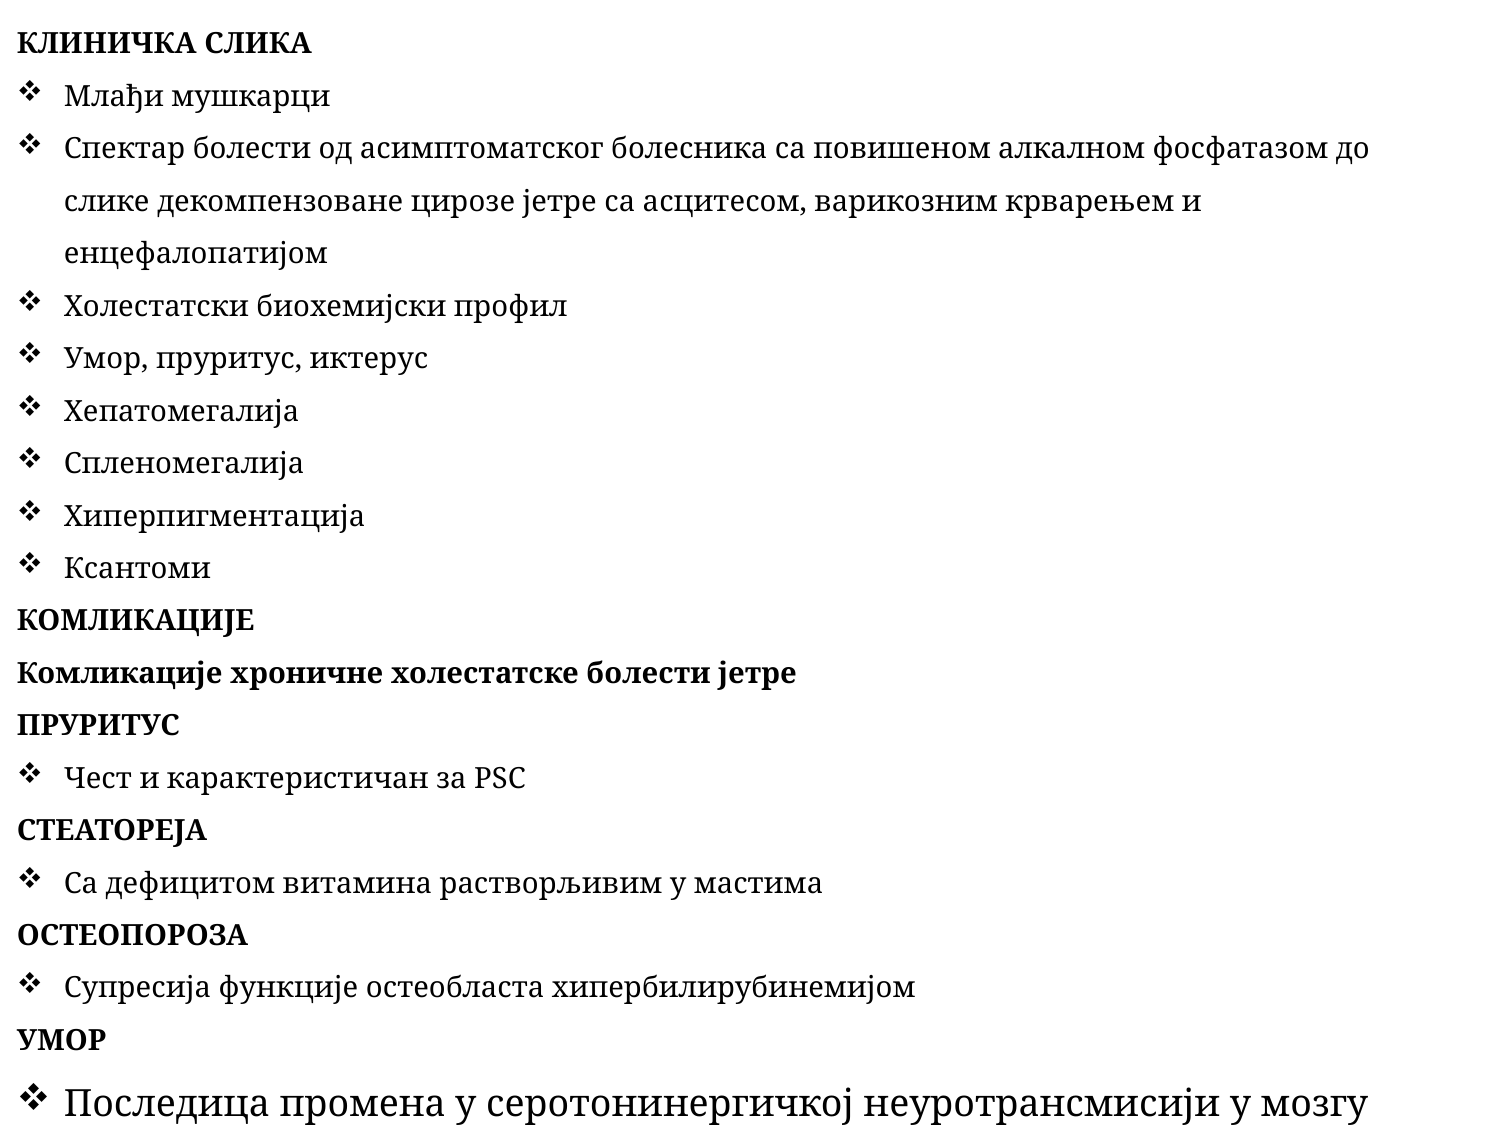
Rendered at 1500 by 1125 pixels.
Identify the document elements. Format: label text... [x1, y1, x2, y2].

text_box КЛИНИЧКА СЛИКА Млађи мушкарци Спектар болести од асимптоматског болесника са повишеном алкалном фосфатазом до слике декомпензоване цирозе јетре са асцитесом, варикозним крварењем и енцефалопатијом Холестатски биохемијски профил Умор, пруритус, иктерус Хепатомегалија Спленомегалија Хиперпигментација Ксантоми КОМЛИКАЦИЈЕ Комликације хроничне холестатске болести јетре ПРУРИТУС Чест и карактеристичан за PSC СТЕАТОРЕЈА Са дефицитом витамина растворљивим у мастима ОСТЕОПОРОЗА Супресија функције остеобласта хипербилирубинемијом УМОР Последица промена у серотонинергичкој неуротрансмисији у мозгу [2, 0, 1440, 1125]
